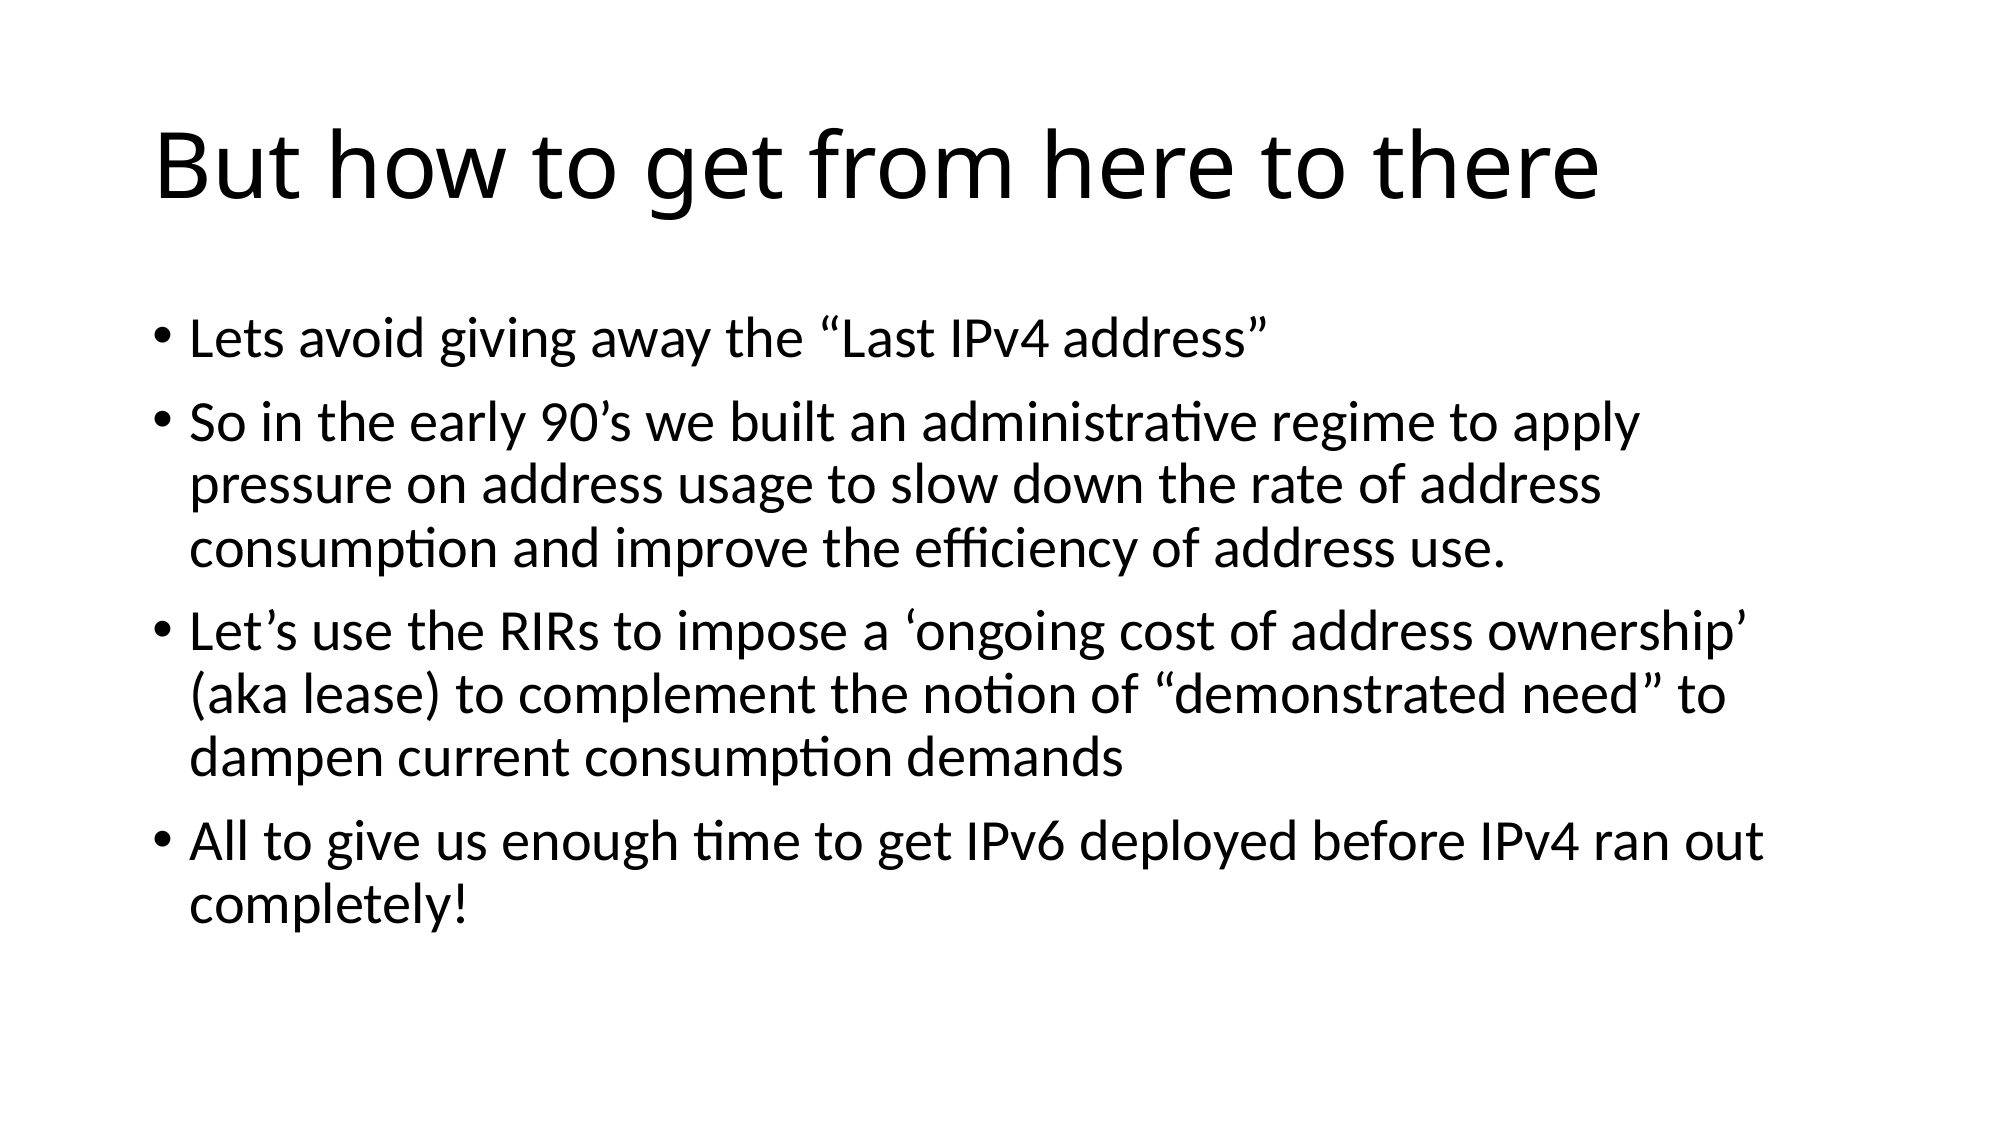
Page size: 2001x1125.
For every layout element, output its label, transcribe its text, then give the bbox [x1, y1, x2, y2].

title But how to get from here to there [137, 59, 1863, 278]
list Lets avoid giving away the “Last IPv4 address” So in the early 90’s we built an administrative regime to apply pressure on address usage to slow down the rate of address consumption and improve the efficiency of address use. Let’s use the RIRs to impose a ‘ongoing cost of address ownership’ (aka lease) to complement the notion of “demonstrated need” to dampen current consumption demands All to give us enough time to get IPv6 deployed before IPv4 ran out completely! [137, 299, 1863, 1014]
